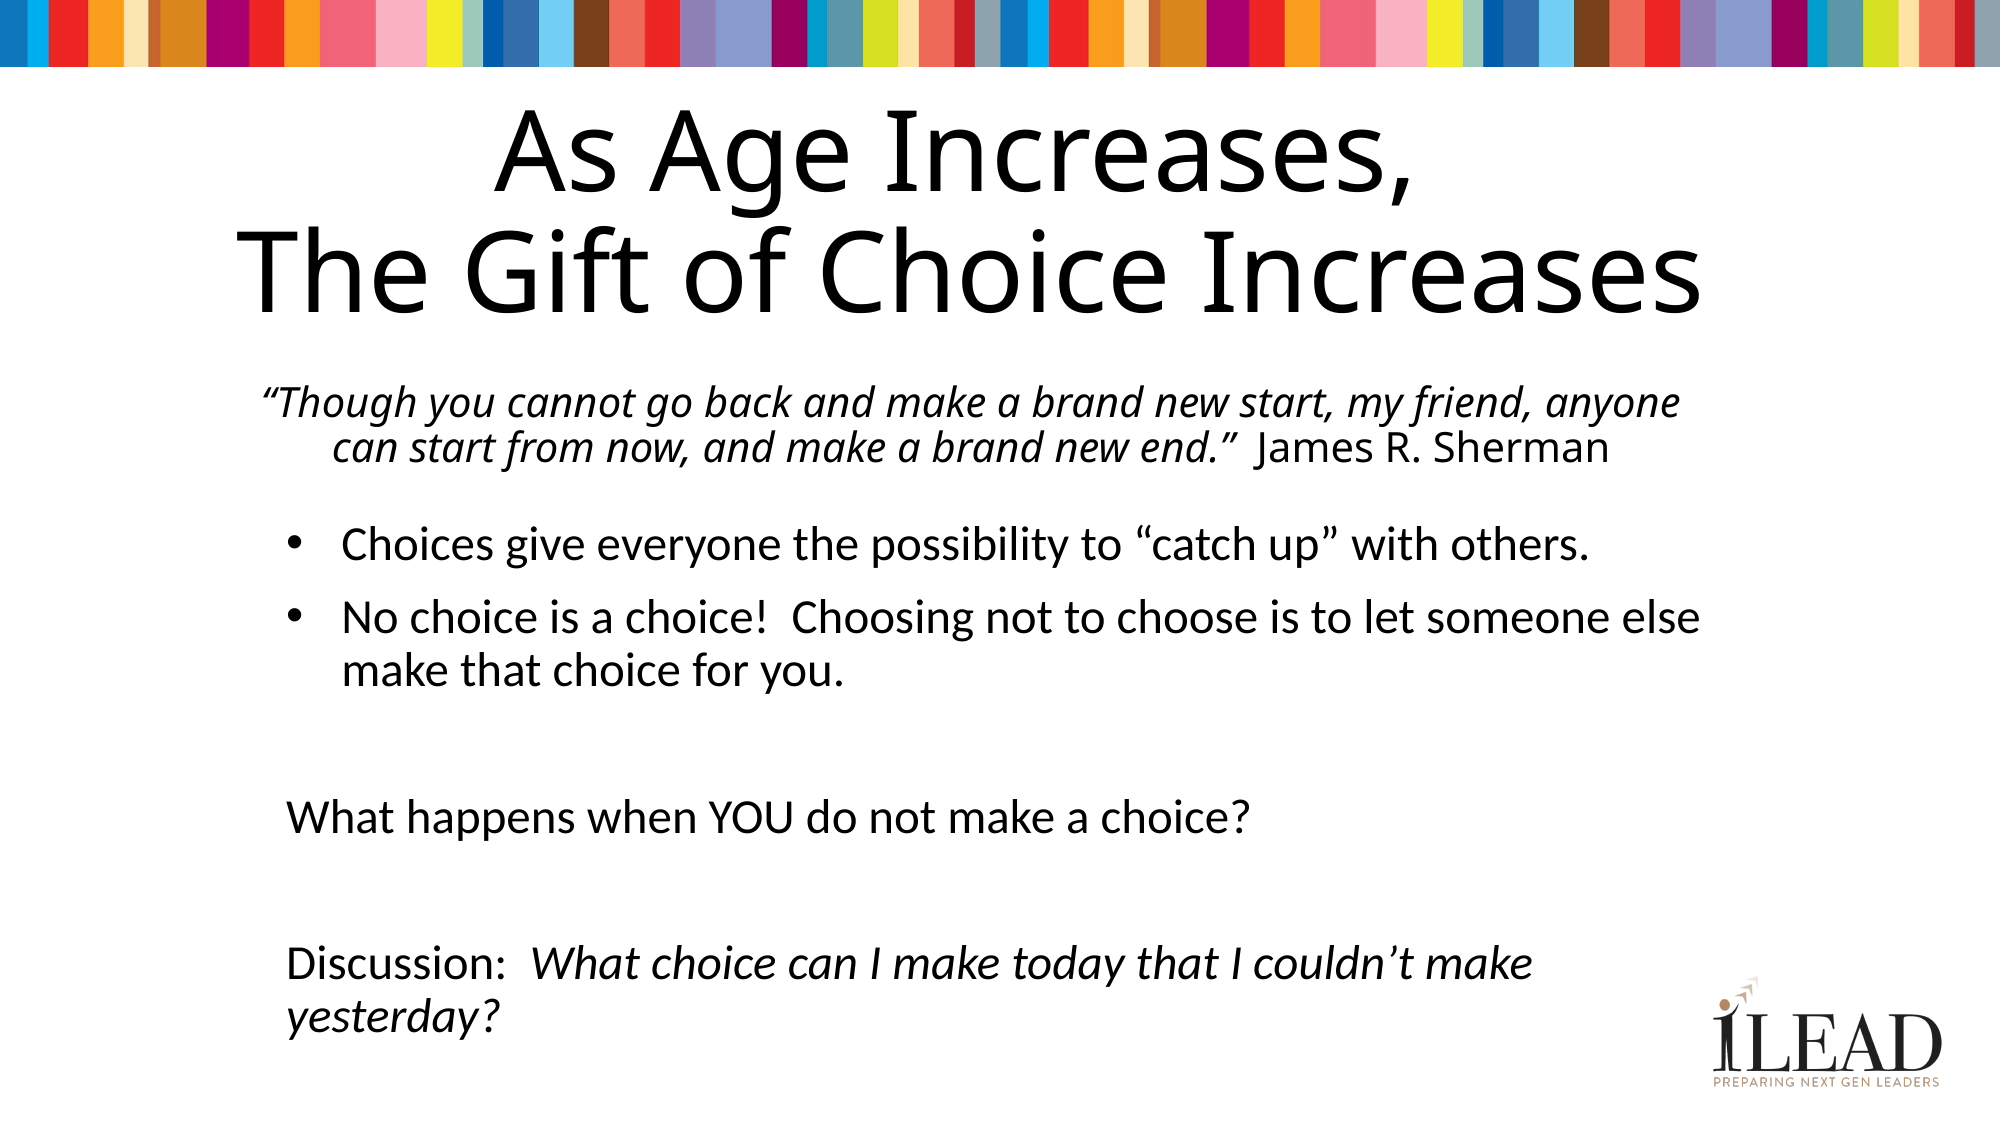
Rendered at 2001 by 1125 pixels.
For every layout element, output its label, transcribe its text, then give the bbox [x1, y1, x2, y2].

picture [828, 0, 1026, 67]
picture [48, 0, 808, 67]
picture [0, 0, 26, 67]
title As Age Increases, The Gift of Choice Increases “Though you cannot go back and make a brand new start, my friend, anyone can start from now, and make a brand new end.” James R. Sherman [221, 85, 1722, 480]
picture [1828, 0, 2000, 67]
subtitle Choices give everyone the possibility to “catch up” with others. No choice is a choice! Choosing not to choose is to let someone else make that choice for you. What happens when YOU do not make a choice? Discussion: What choice can I make today that I couldn’t make yesterday? [271, 510, 1772, 1052]
picture [1709, 972, 1945, 1091]
picture [1048, 0, 1808, 67]
